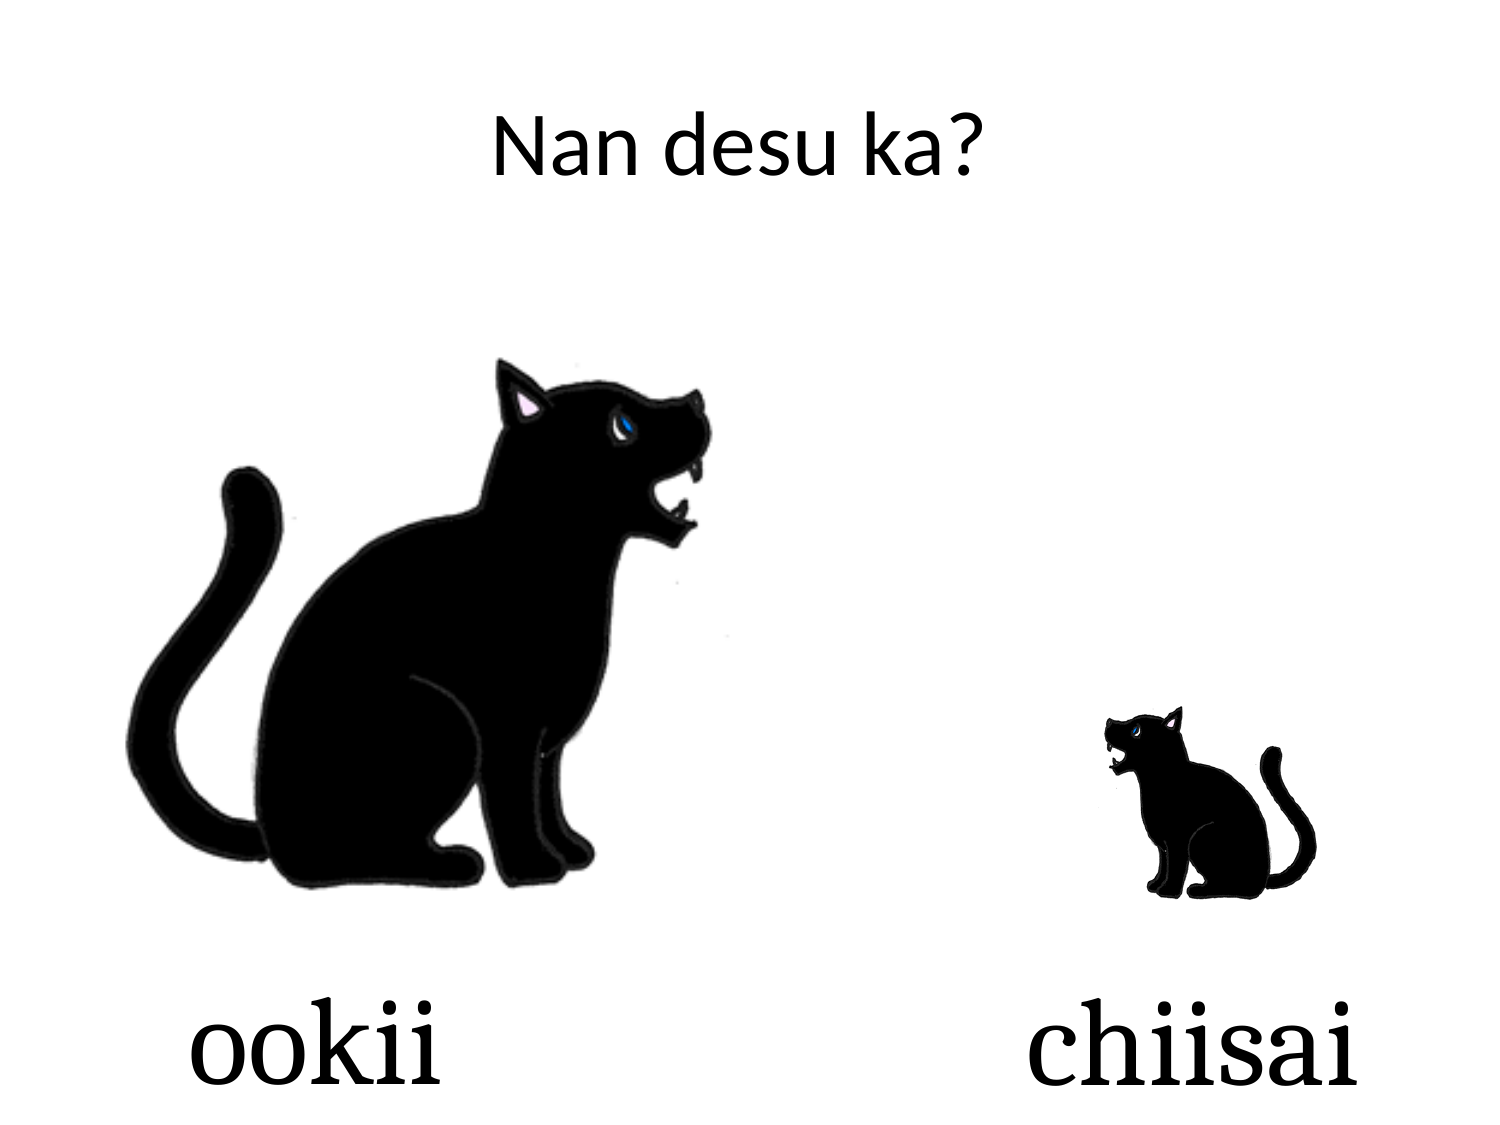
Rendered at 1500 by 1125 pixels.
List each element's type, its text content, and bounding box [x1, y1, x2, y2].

text_box chiisai [1011, 953, 1376, 1118]
picture [111, 337, 744, 898]
title Nan desu ka? [75, 45, 1425, 233]
picture [1092, 698, 1323, 903]
text_box ookii [173, 952, 459, 1117]
